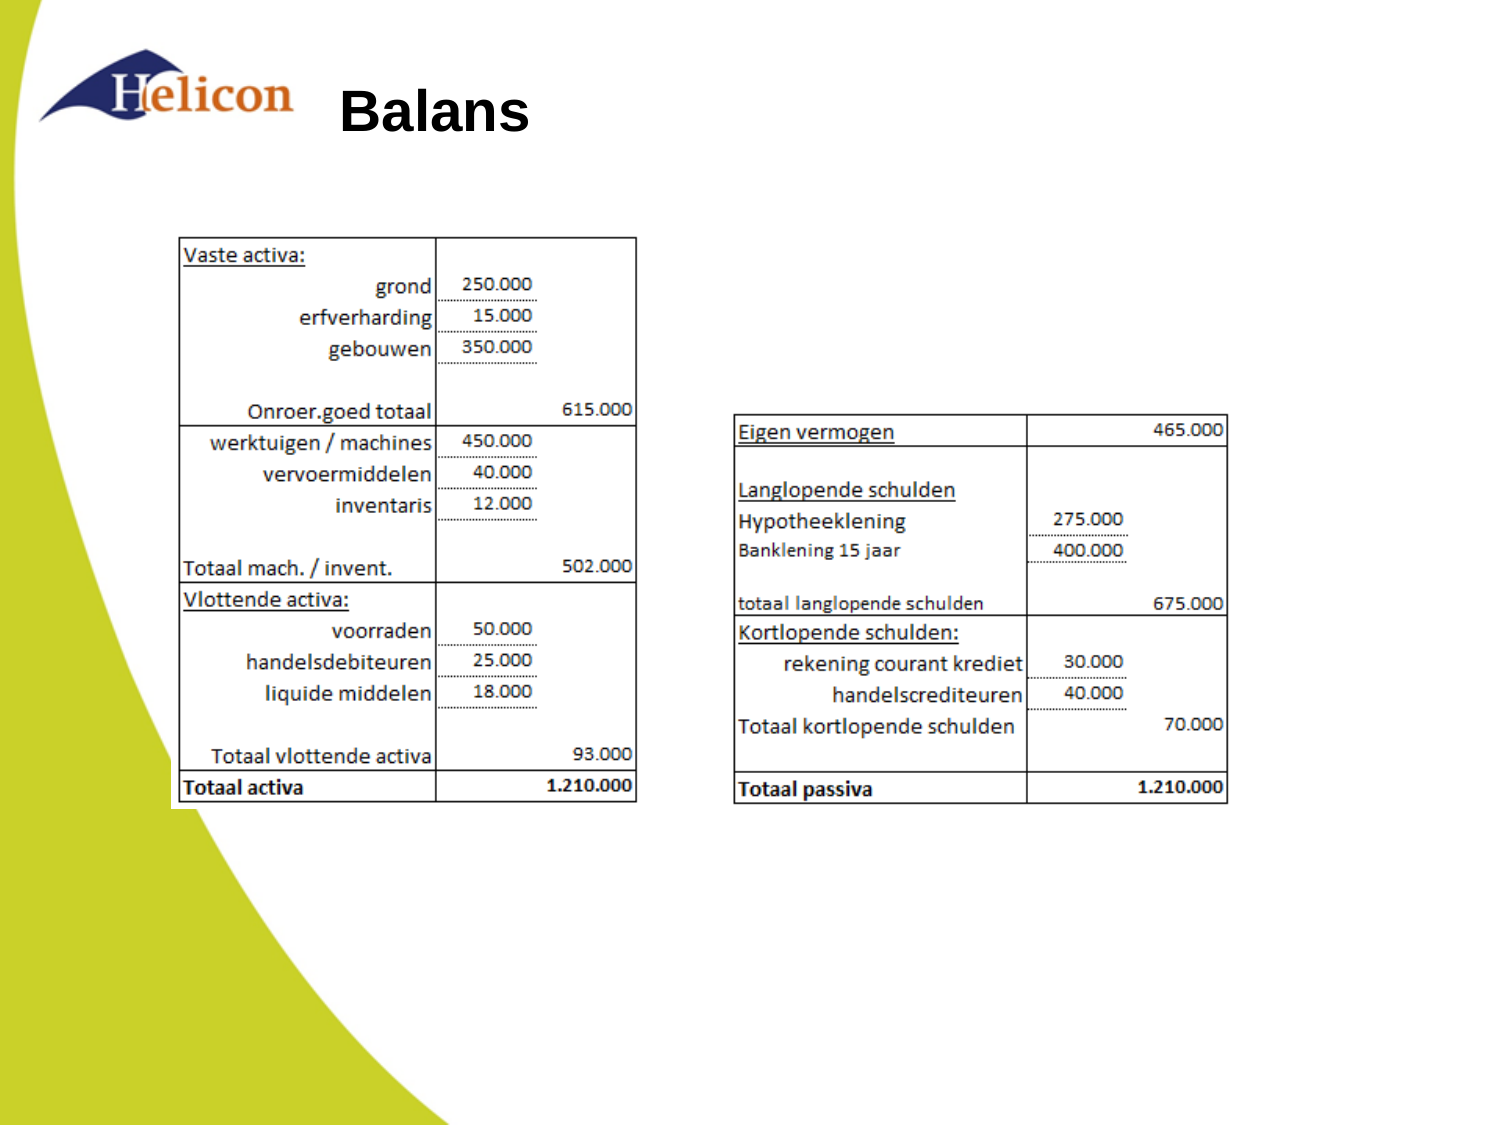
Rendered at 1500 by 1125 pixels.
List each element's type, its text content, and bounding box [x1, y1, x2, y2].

picture [0, 0, 1500, 1125]
title Balans [324, 54, 1415, 161]
